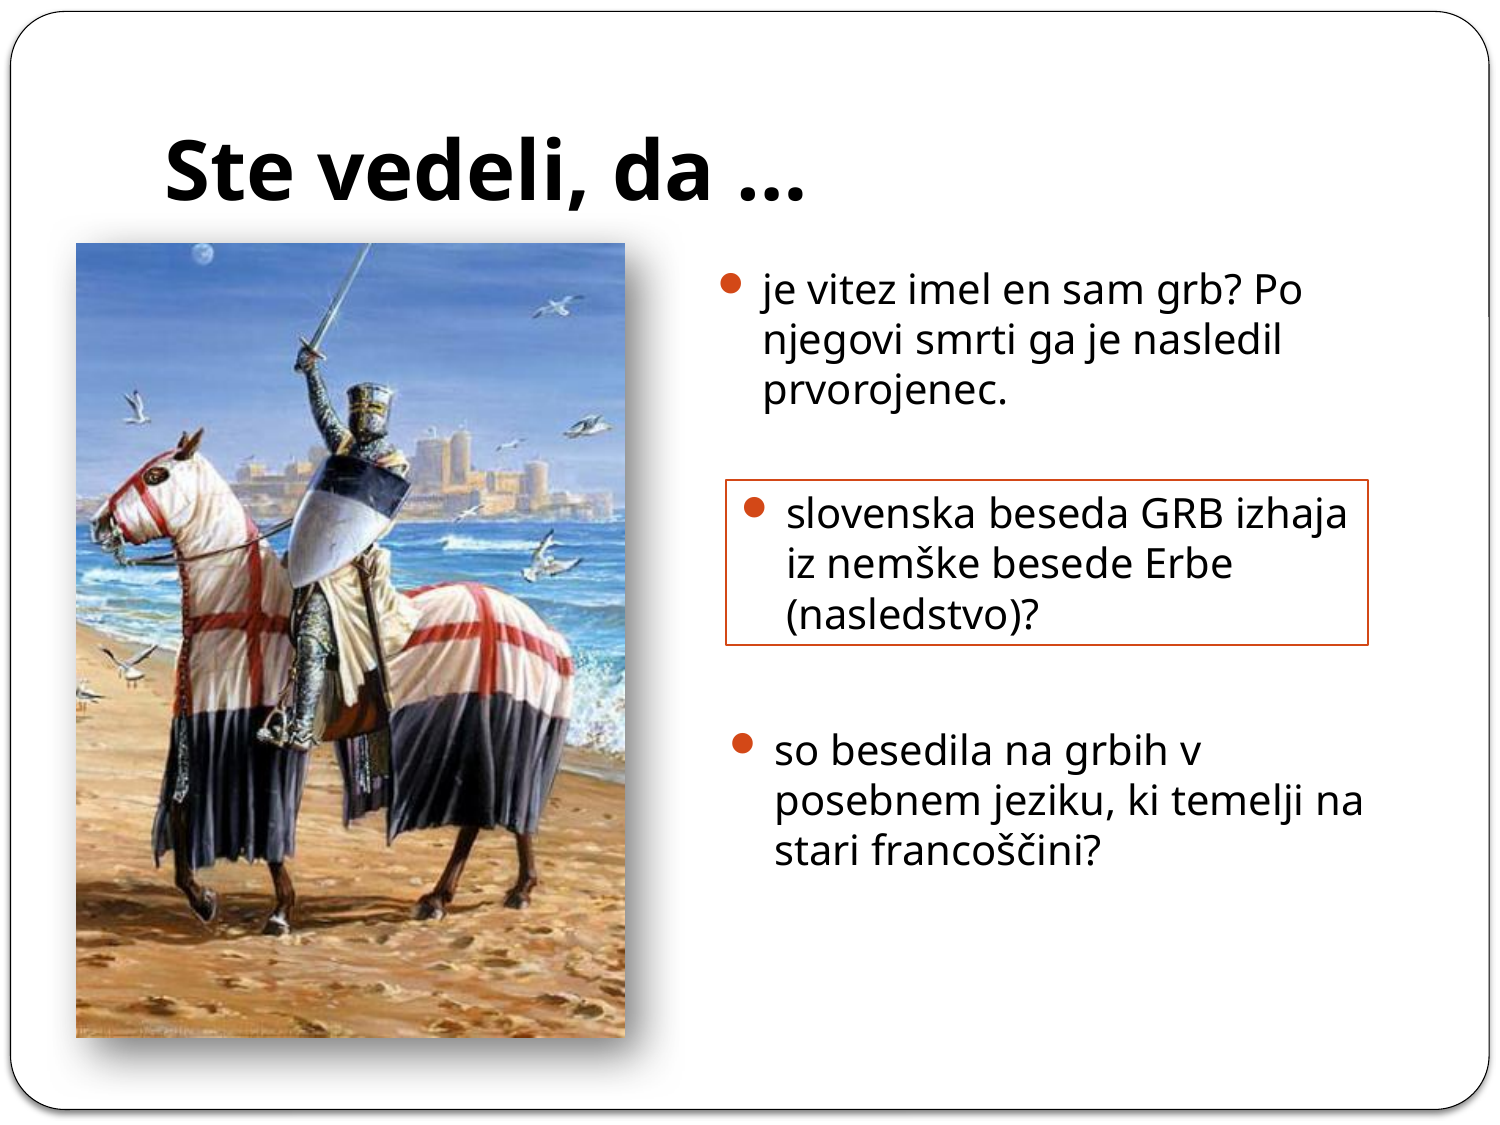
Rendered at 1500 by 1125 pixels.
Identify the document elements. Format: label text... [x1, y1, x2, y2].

list slovenska beseda GRB izhaja iz nemške besede Erbe (nasledstvo)? [725, 479, 1369, 646]
picture [76, 243, 625, 1039]
list so besedila na grbih v posebnem jeziku, ki temelji na stari francoščini? [714, 716, 1428, 998]
list je vitez imel en sam grb? Po njegovi smrti ga je nasledil prvorojenec. [702, 255, 1406, 529]
title Ste vedeli, da … [150, 45, 1425, 233]
